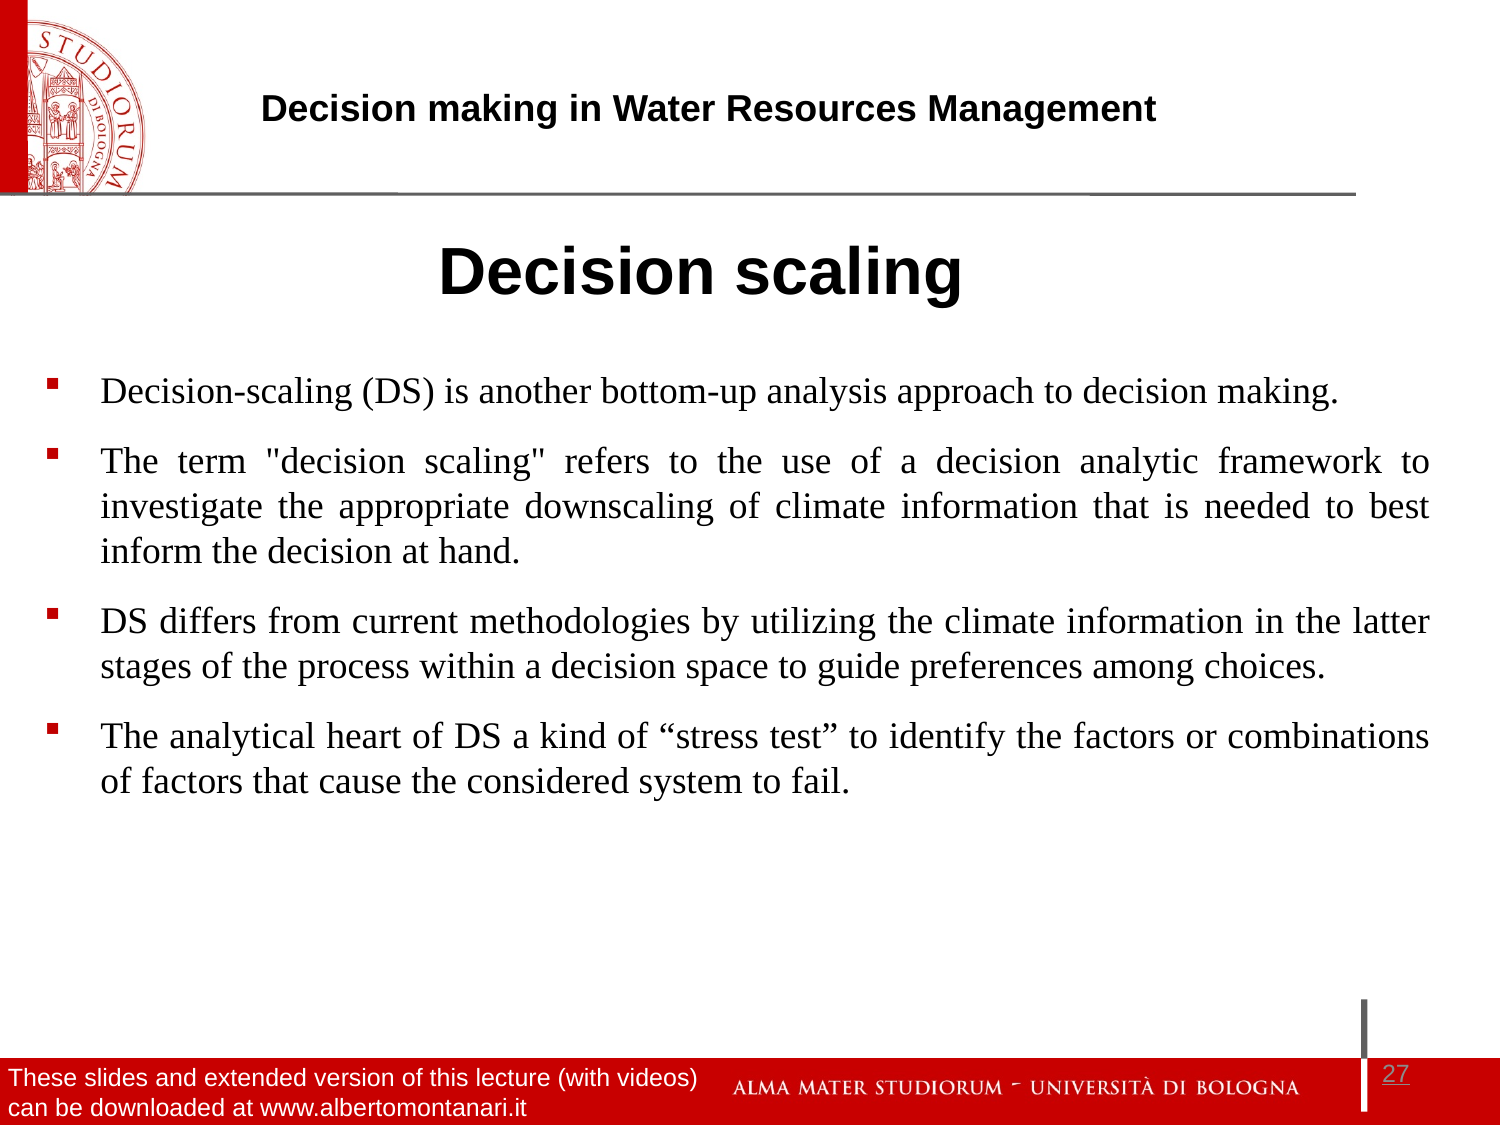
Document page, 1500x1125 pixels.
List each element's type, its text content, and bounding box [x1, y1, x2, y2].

picture [0, 1058, 1500, 1125]
slide_number 27 [1074, 1042, 1425, 1103]
picture [28, 16, 151, 192]
list Decision-scaling (DS) is another bottom-up analysis approach to decision making. The term "decision scaling" refers to the use of a decision analytic framework to investigate the appropriate downscaling of climate information that is needed to best inform the decision at hand. DS differs from current methodologies by utilizing the climate information in the latter stages of the process within a decision space to guide preferences among choices. The analytical heart of DS a kind of “stress test” to identify the factors or combinations of factors that cause the considered system to fail. [29, 358, 1447, 1011]
text_box Decision scaling [105, 220, 1298, 316]
